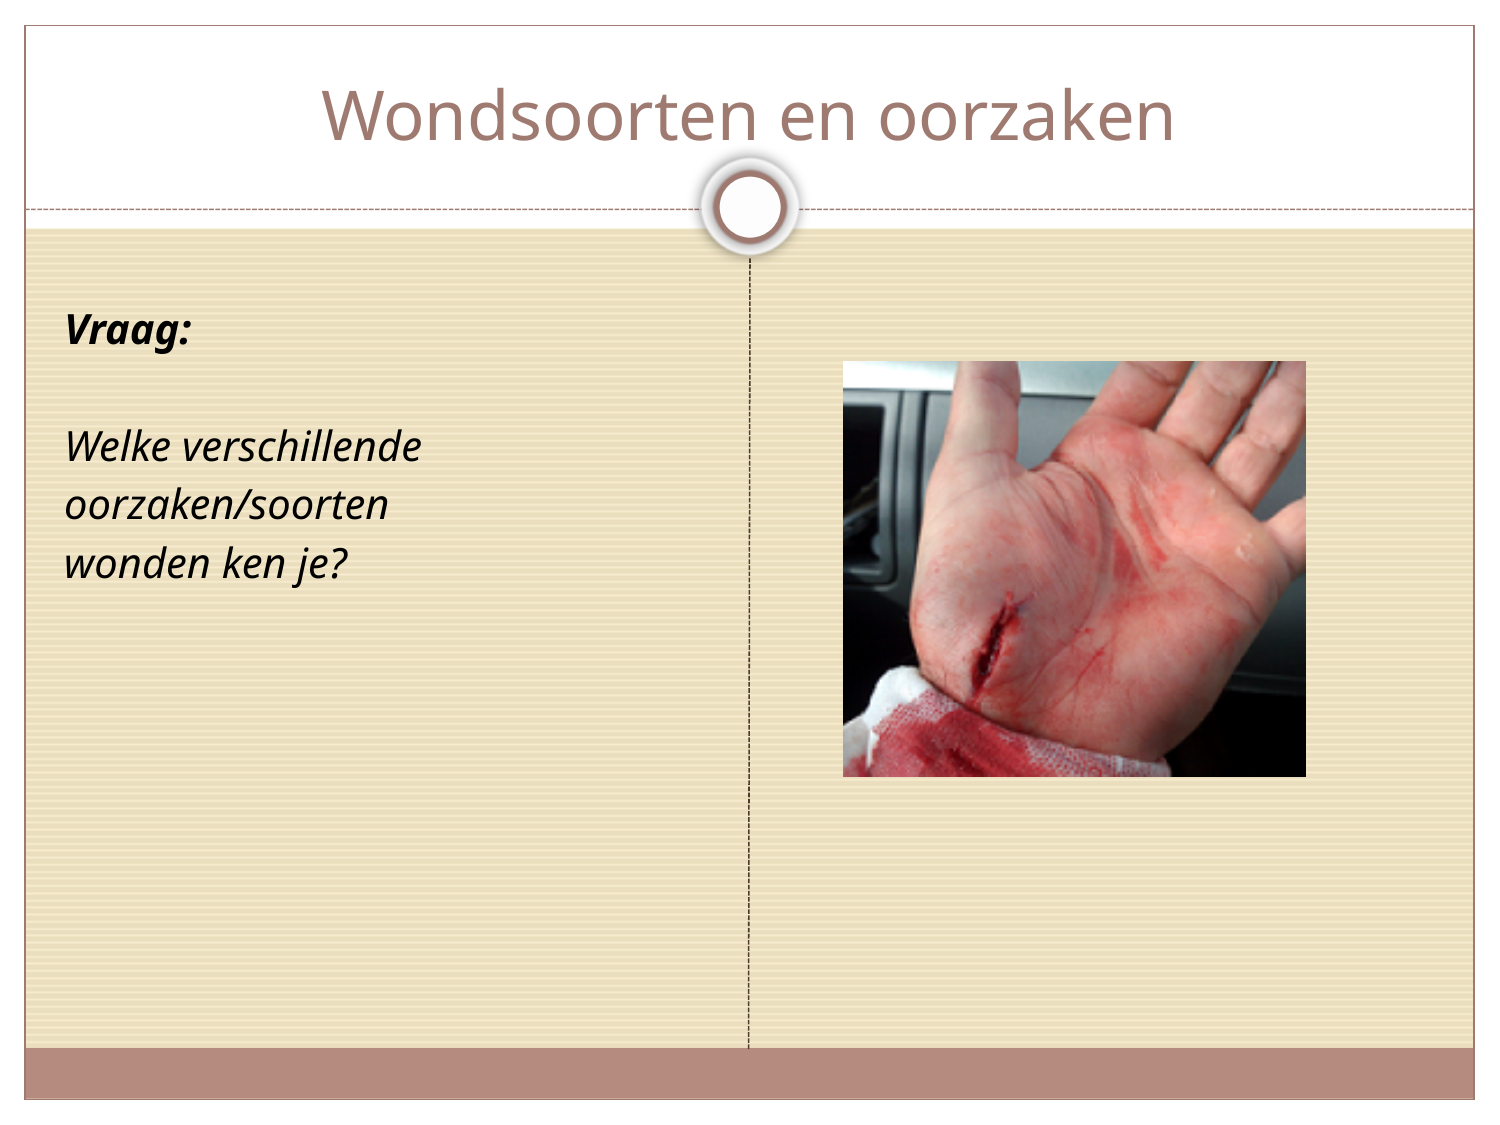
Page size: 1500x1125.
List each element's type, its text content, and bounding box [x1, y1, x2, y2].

title Wondsoorten en oorzaken [49, 37, 1450, 162]
list Vraag: Welke verschillende oorzaken/soorten wonden ken je? [49, 224, 712, 993]
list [846, 364, 1305, 776]
